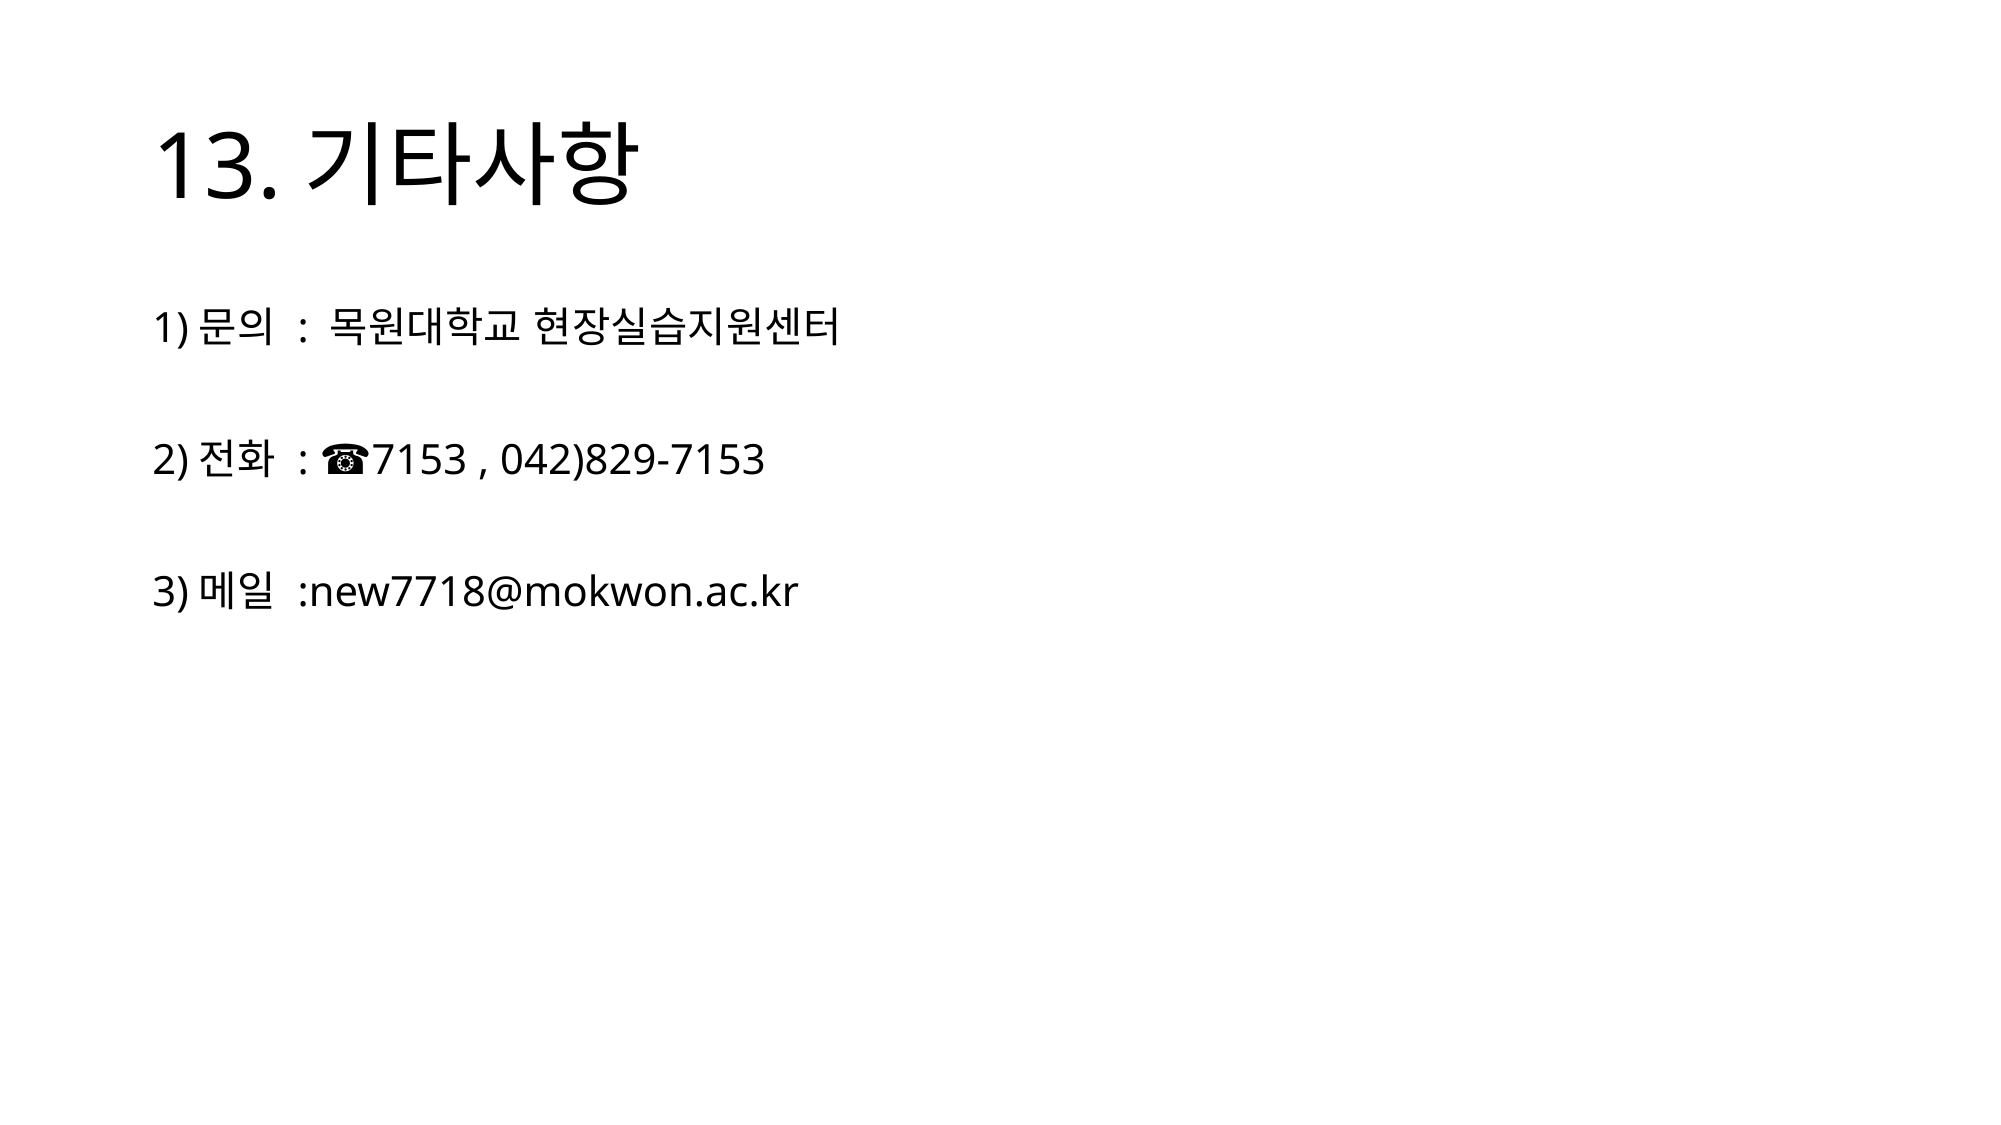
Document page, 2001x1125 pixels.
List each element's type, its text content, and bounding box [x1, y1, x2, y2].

title 13.기타사항 [137, 59, 1863, 278]
list 1)문의 : 목원대학교 현장실습지원센터 2)전화 : ☎7153 , 042)829-7153 3)메일 :new7718@mokwon.ac.kr [137, 299, 1863, 1014]
